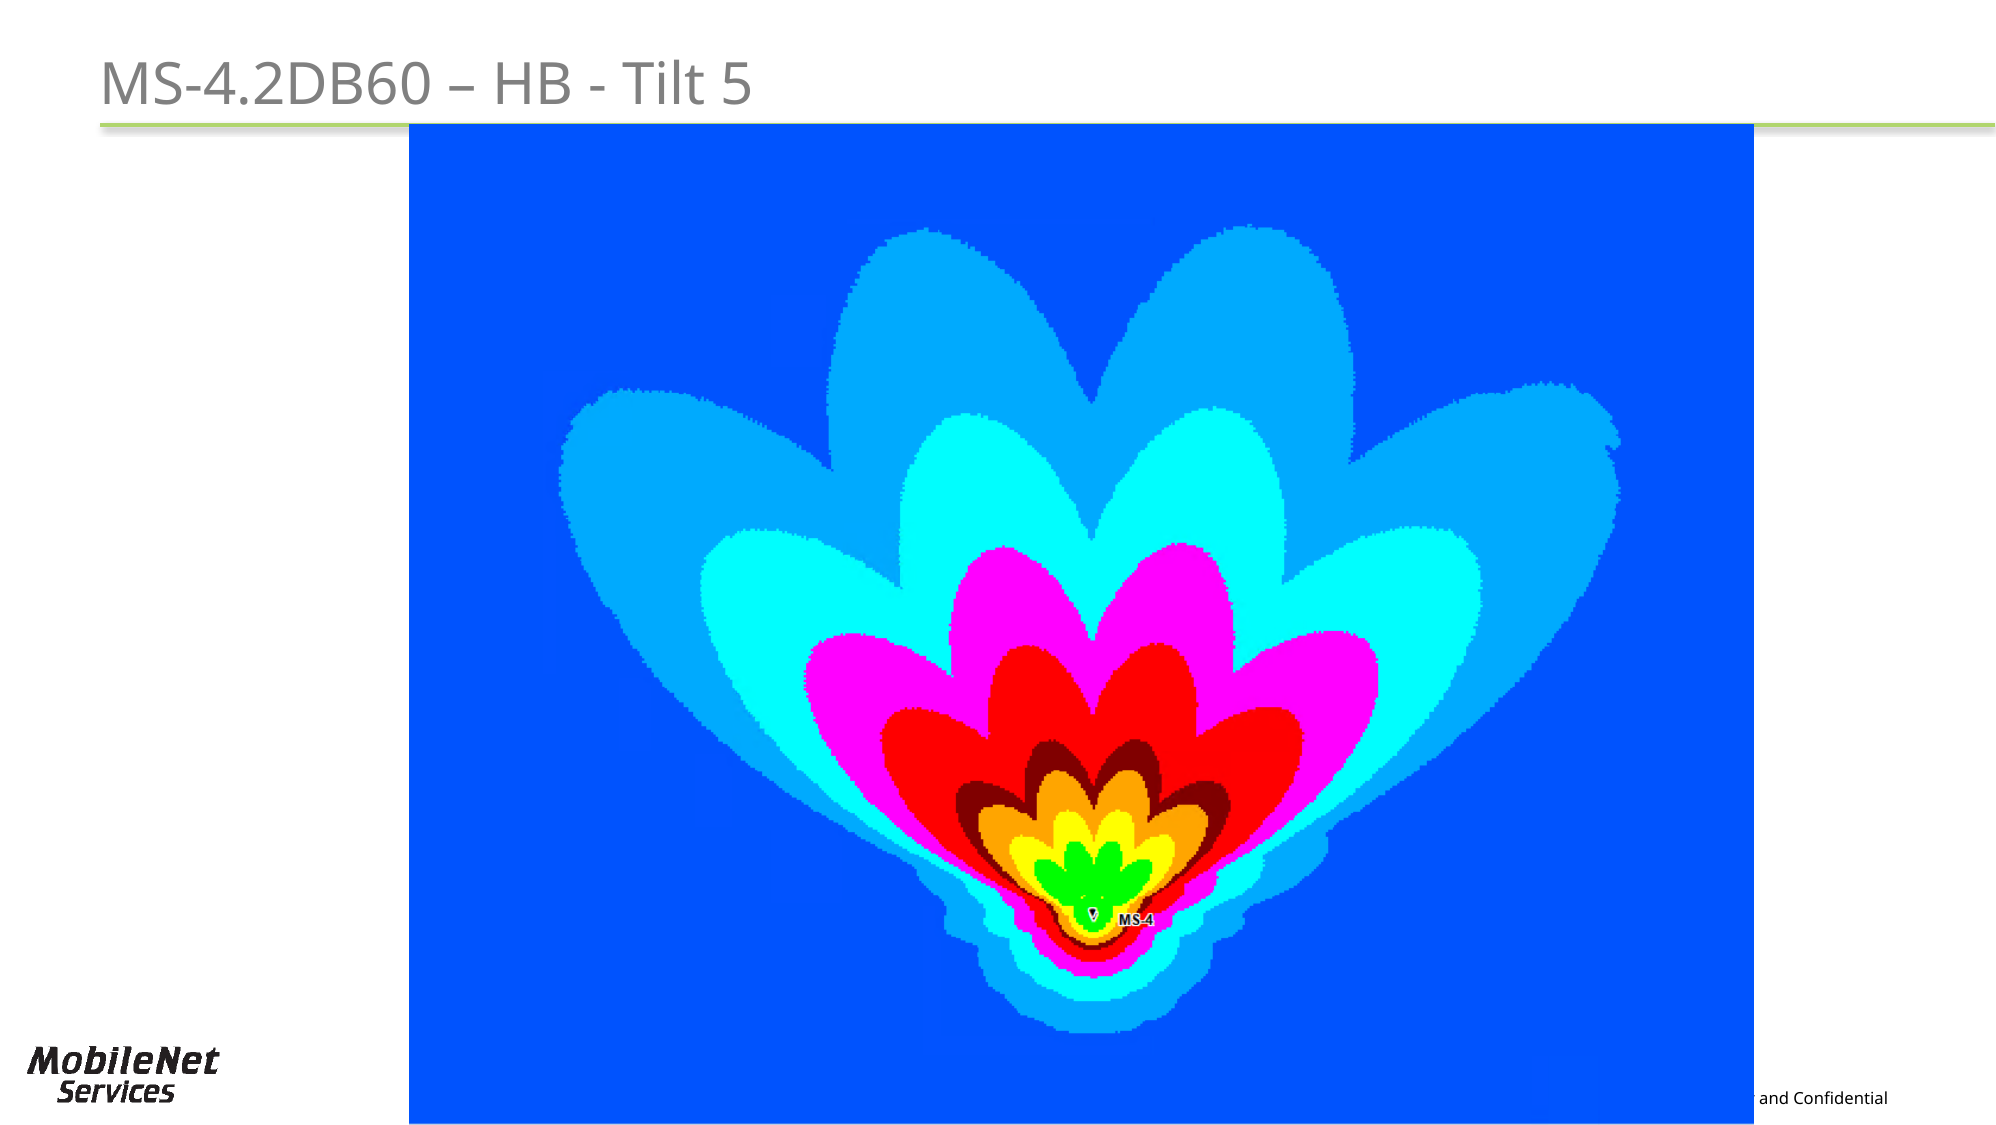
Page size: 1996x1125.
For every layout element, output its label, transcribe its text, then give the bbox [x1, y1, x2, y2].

picture [19, 1037, 226, 1113]
picture [408, 124, 1755, 1125]
title MS-4.2DB60 – HB - Tilt 5 [85, 0, 1881, 175]
